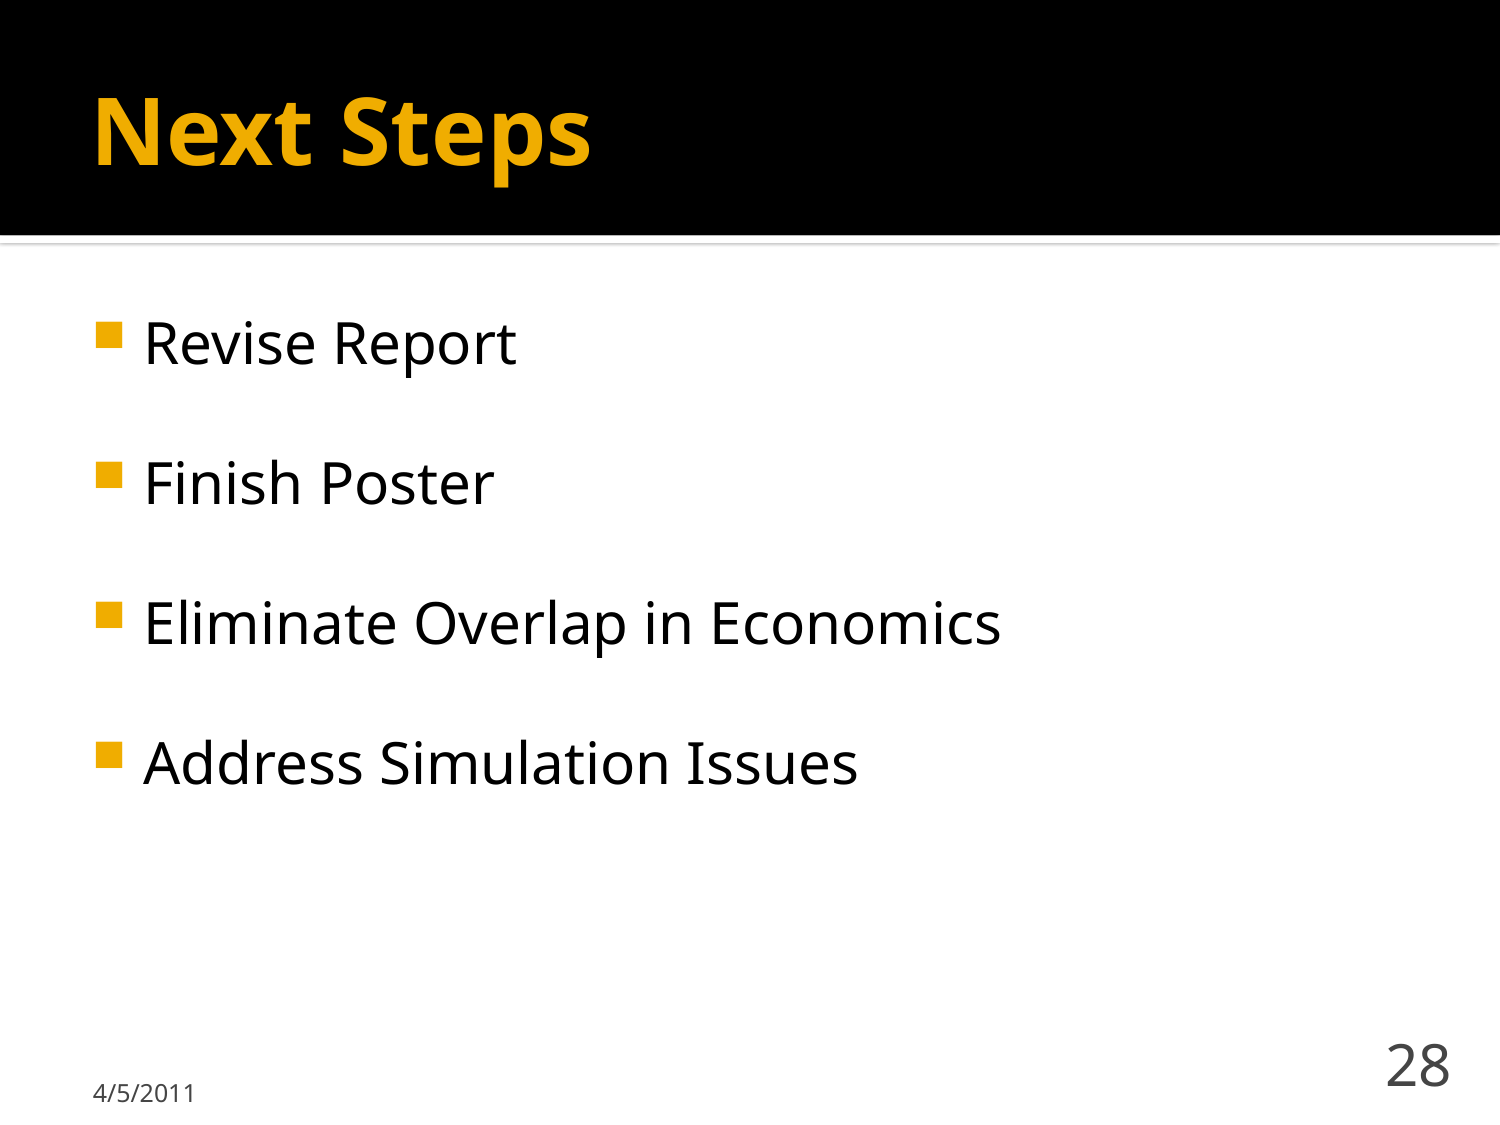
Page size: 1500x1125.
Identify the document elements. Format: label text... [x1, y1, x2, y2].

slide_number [75, 1062, 425, 1108]
slide_number 28 [1345, 1062, 1467, 1108]
list Revise Report Finish Poster Eliminate Overlap in Economics Address Simulation Issues [62, 291, 1425, 1050]
title Next Steps [75, 24, 1425, 231]
